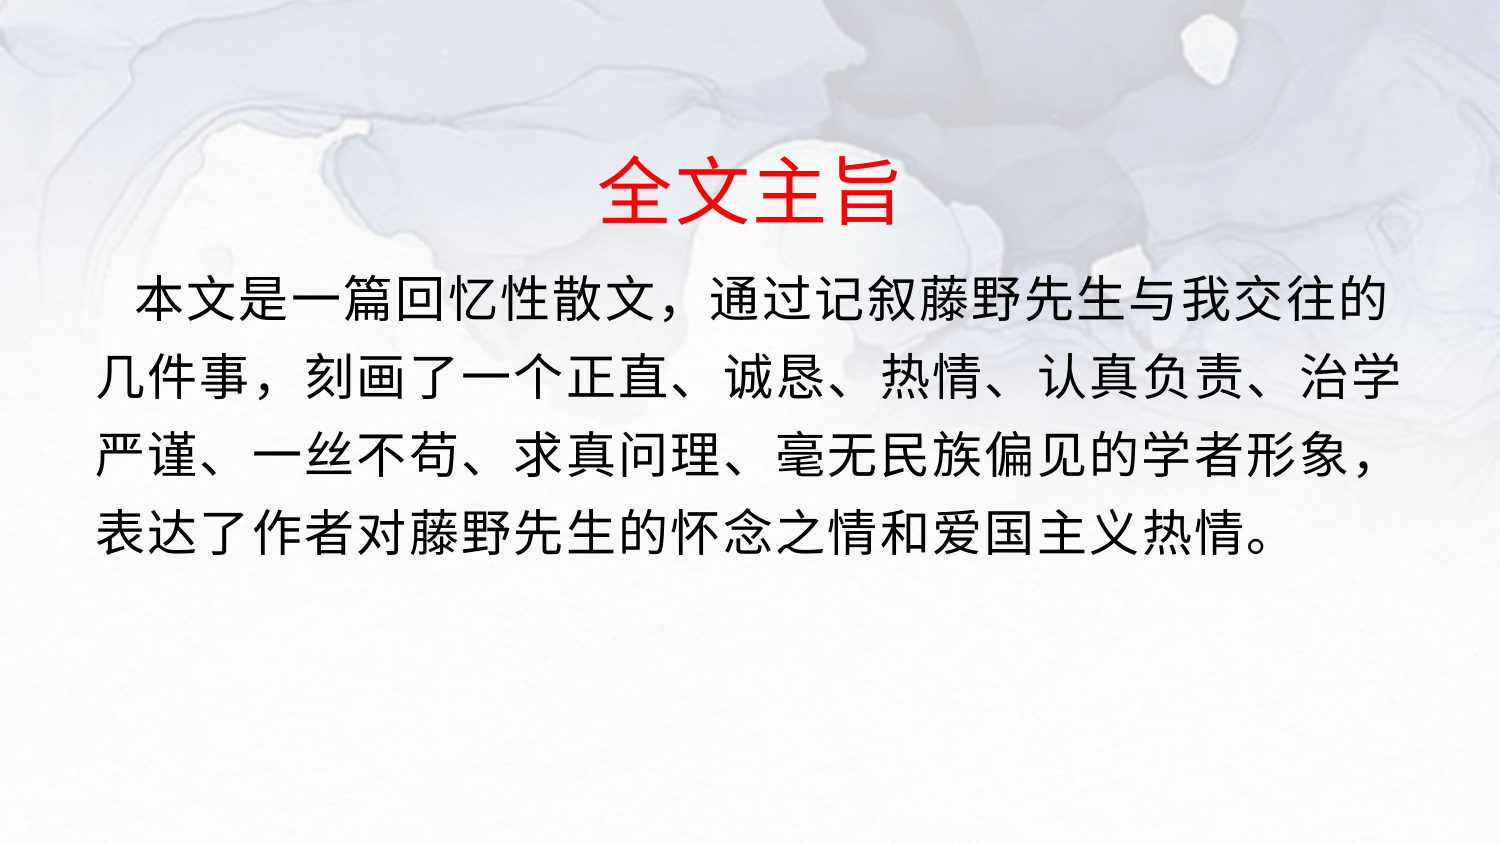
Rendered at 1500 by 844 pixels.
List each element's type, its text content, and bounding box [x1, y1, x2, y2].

picture [0, 0, 1500, 844]
list 全文主旨 本文是一篇回忆性散文，通过记叙藤野先生与我交往的几件事，刻画了一个正直、诚恳、热情、认真负责、治学严谨、一丝不苟、求真问理、毫无民族偏见的学者形象，表达了作者对藤野先生的怀念之情和爱国主义热情。 [82, 117, 1418, 781]
